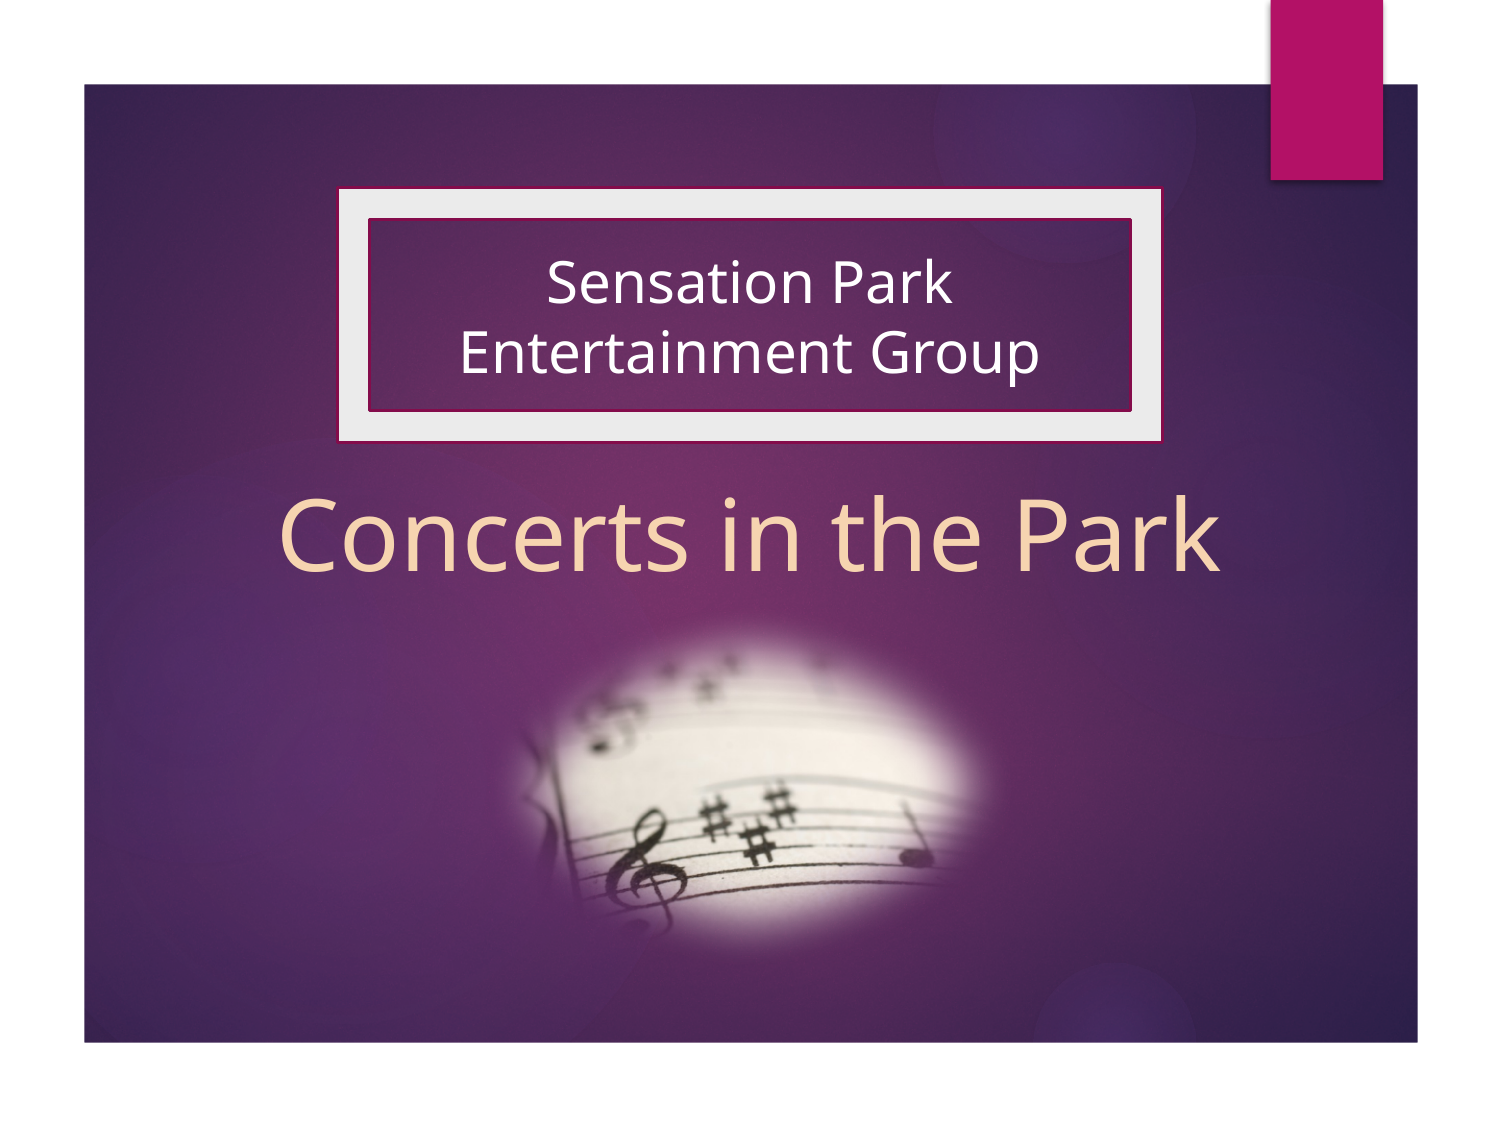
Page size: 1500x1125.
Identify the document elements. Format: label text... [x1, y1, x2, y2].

text_box Sensation Park Entertainment Group [336, 186, 1164, 444]
picture [468, 598, 1032, 974]
title Concerts in the Park [112, 298, 1388, 599]
